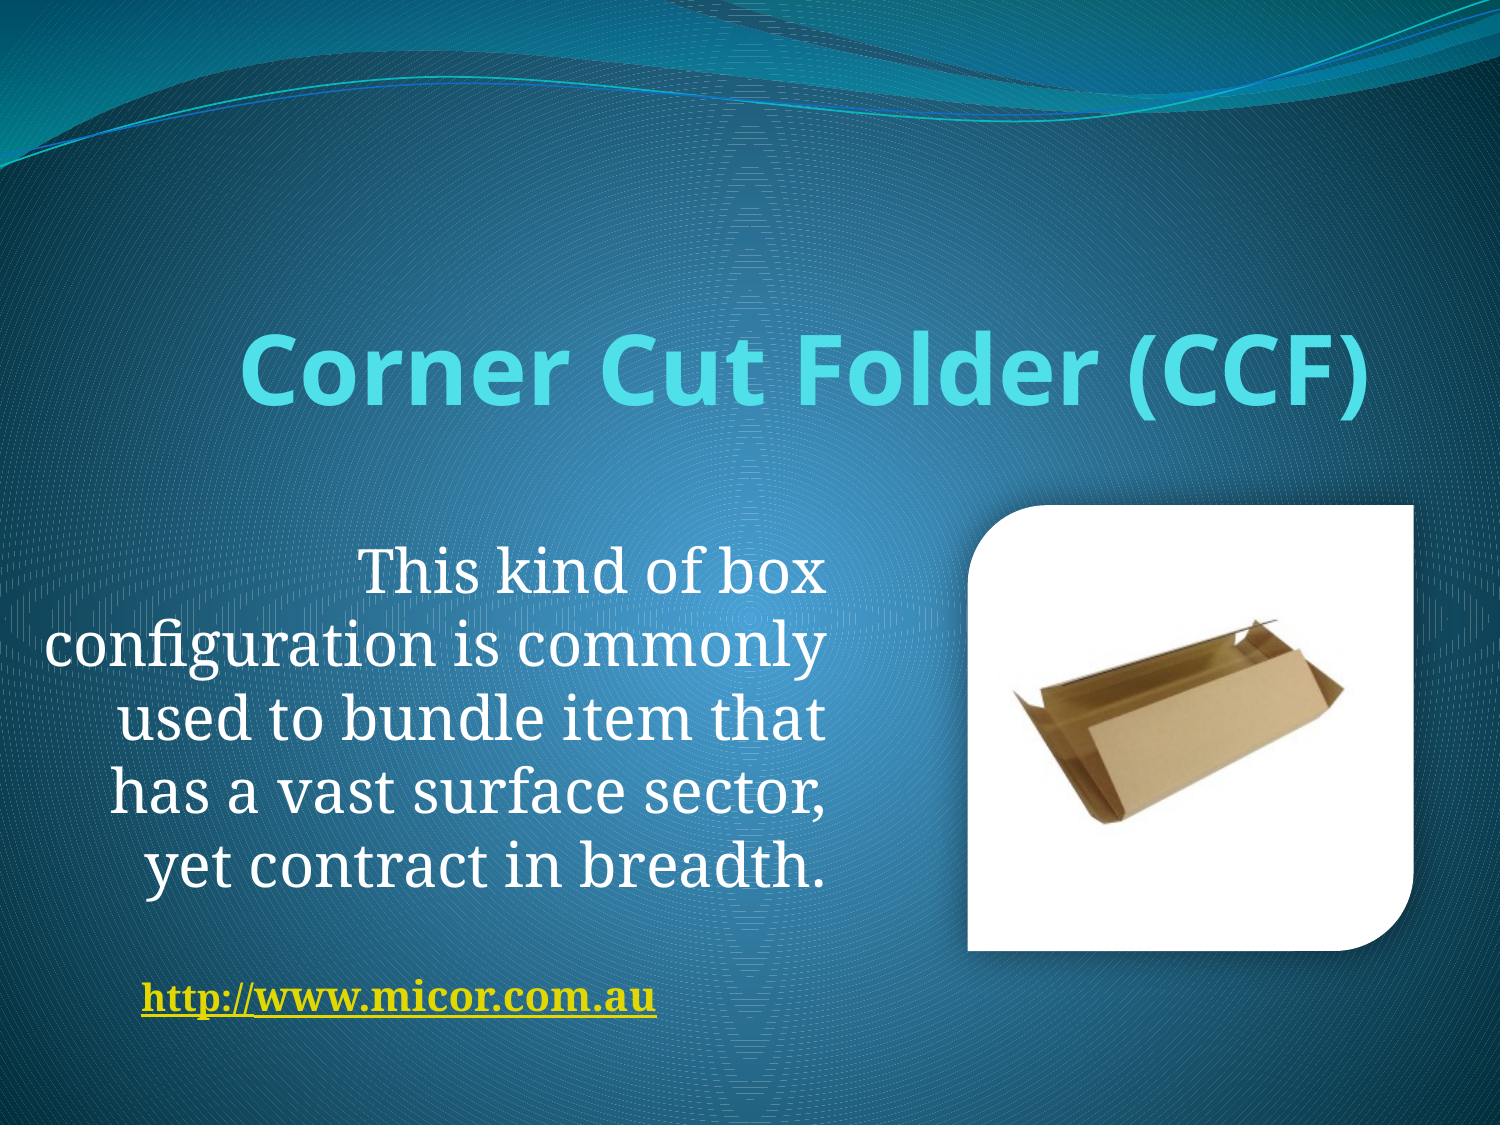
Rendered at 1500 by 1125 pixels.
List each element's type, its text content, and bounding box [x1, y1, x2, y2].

title Corner Cut Folder (CCF) [87, 224, 1376, 425]
picture [974, 512, 1407, 944]
text_box http://www.micor.com.au [126, 962, 672, 1035]
subtitle This kind of box configuration is commonly used to bundle item that has a vast surface sector, yet contract in breadth. [37, 525, 838, 975]
